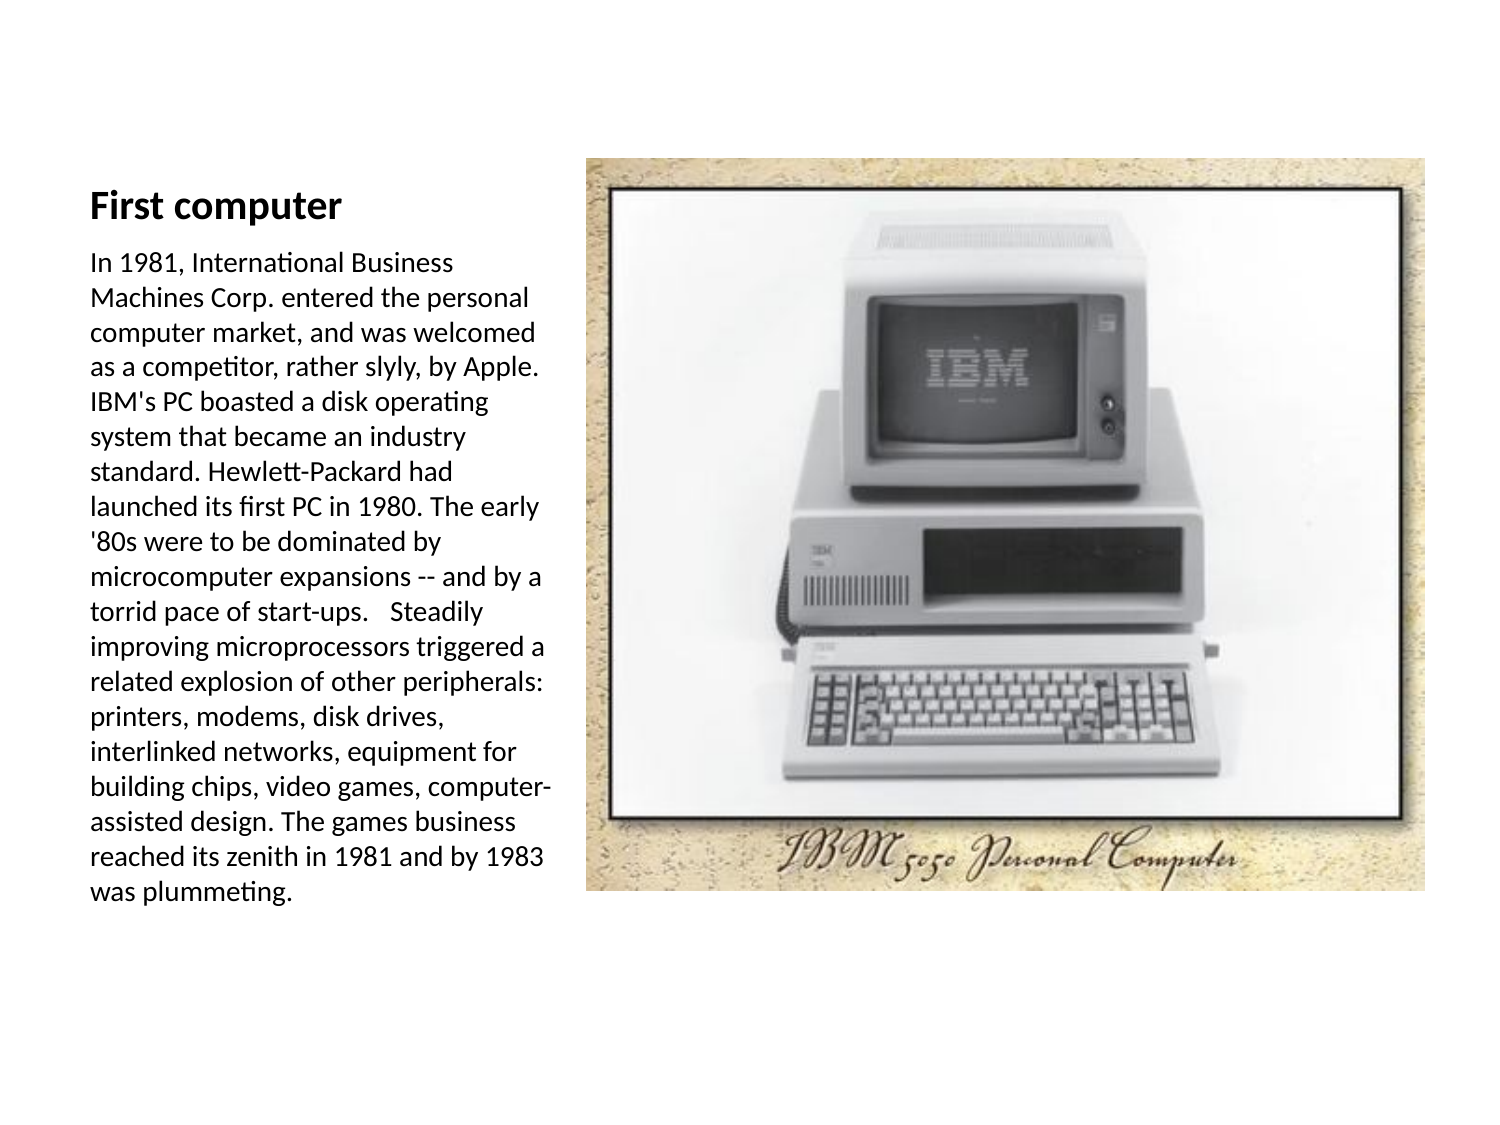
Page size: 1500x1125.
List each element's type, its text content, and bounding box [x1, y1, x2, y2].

title First computer [75, 44, 569, 235]
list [586, 44, 1426, 1006]
list In 1981, International Business Machines Corp. entered the personal computer market, and was welcomed as a competitor, rather slyly, by Apple. IBM's PC boasted a disk operating system that became an industry standard. Hewlett-Packard had launched its first PC in 1980. The early '80s were to be dominated by microcomputer expansions -- and by a torrid pace of start-ups. Steadily improving microprocessors triggered a related explosion of other peripherals: printers, modems, disk drives, interlinked networks, equipment for building chips, video games, computer-assisted design. The games business reached its zenith in 1981 and by 1983 was plummeting. [75, 235, 569, 1005]
